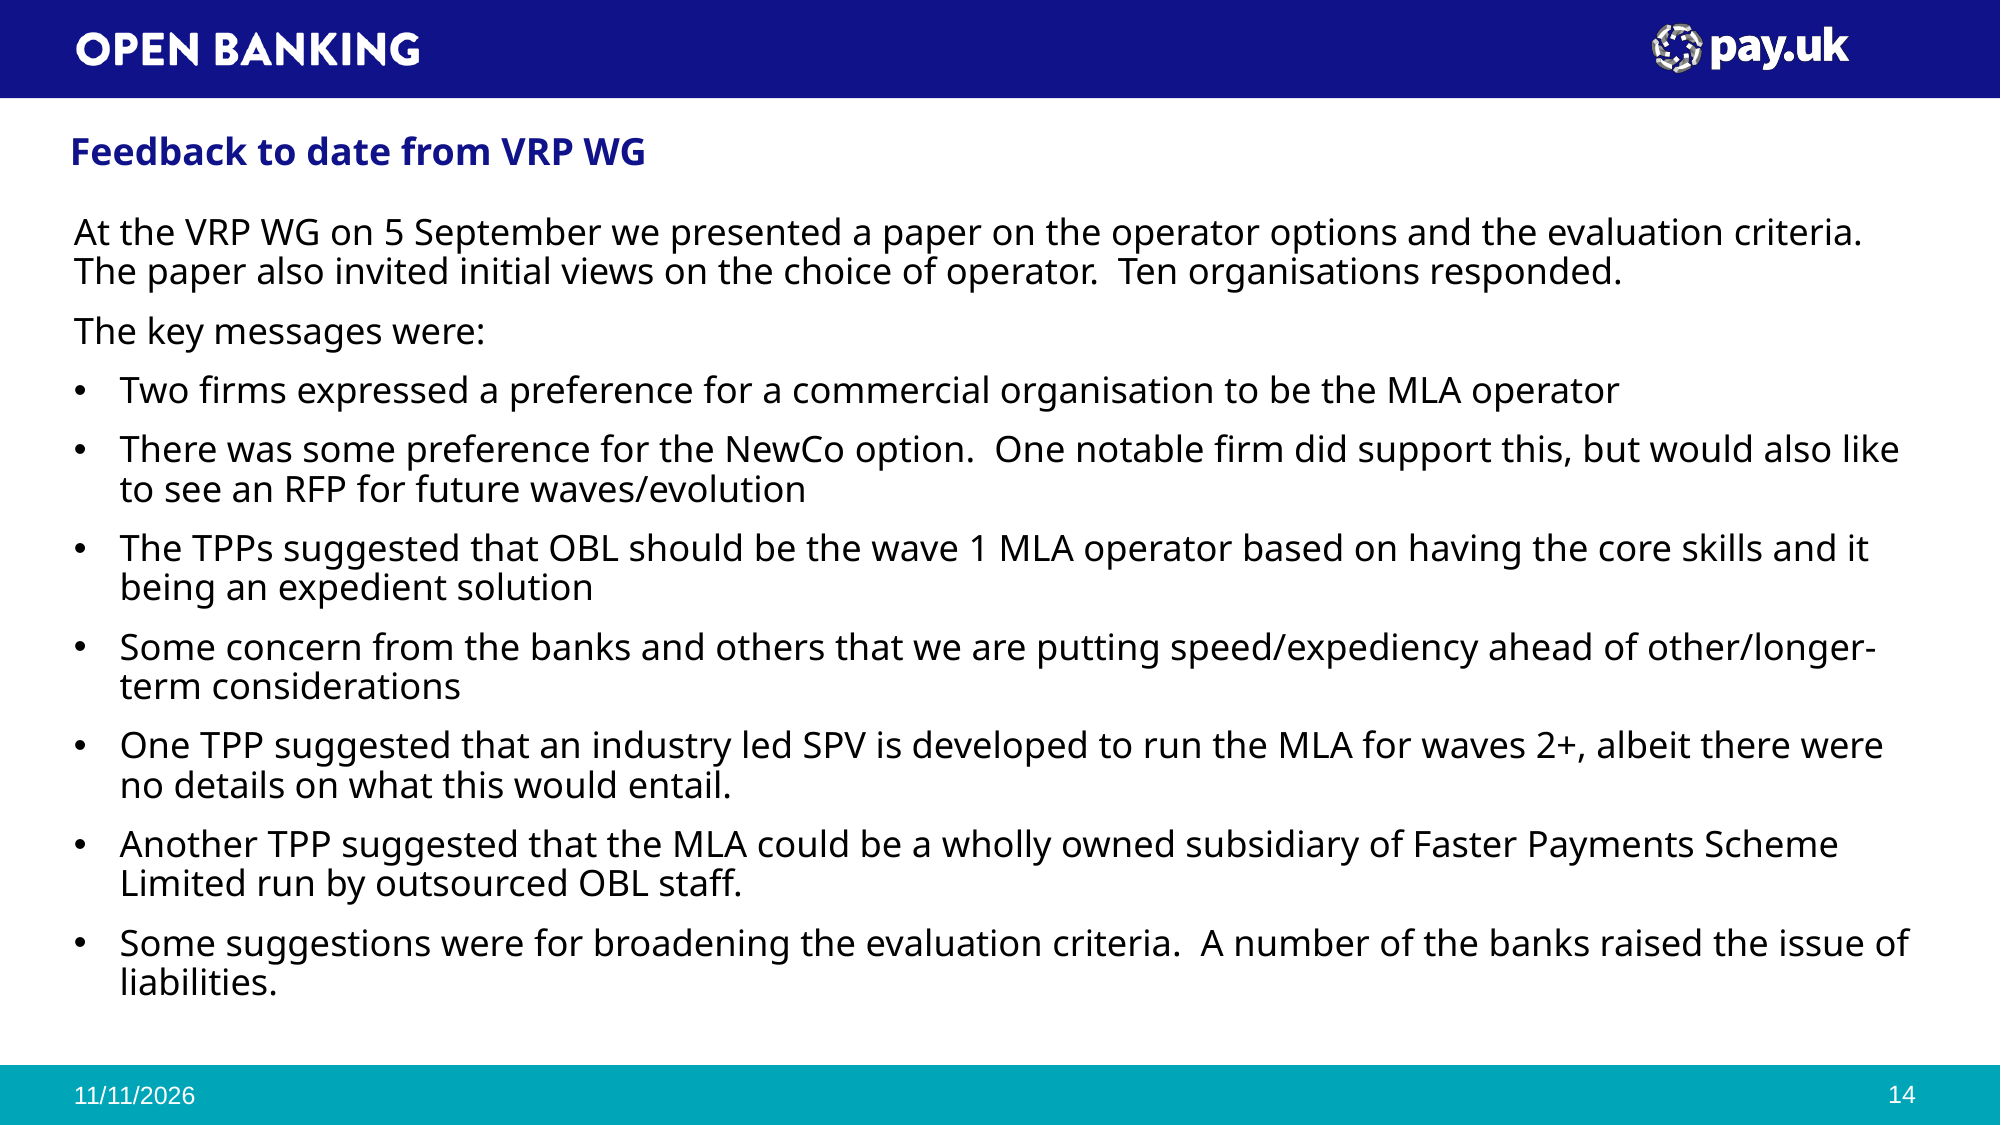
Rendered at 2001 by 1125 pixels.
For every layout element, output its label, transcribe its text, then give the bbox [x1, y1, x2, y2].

picture [1644, 12, 1856, 78]
title Feedback to date from VRP WG [54, 125, 1629, 207]
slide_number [59, 1065, 509, 1125]
picture [43, 0, 452, 99]
slide_number 14 [1412, 1064, 1932, 1124]
list At the VRP WG on 5 September we presented a paper on the operator options and the evaluation criteria. The paper also invited initial views on the choice of operator. Ten organisations responded. The key messages were: Two firms expressed a preference for a commercial organisation to be the MLA operator There was some preference for the NewCo option. One notable firm did support this, but would also like to see an RFP for future waves/evolution The TPPs suggested that OBL should be the wave 1 MLA operator based on having the core skills and it being an expedient solution Some concern from the banks and others that we are putting speed/expediency ahead of other/longer-term considerations One TPP suggested that an industry led SPV is developed to run the MLA for waves 2+, albeit there were no details on what this would entail. Another TPP suggested that the MLA could be a wholly owned subsidiary of Faster Payments Scheme Limited run by outsourced OBL staff. Some suggestions were for broadening the evaluation criteria. A number of the banks raised the issue of liabilities. [59, 206, 1936, 1018]
footer [662, 1064, 1338, 1124]
